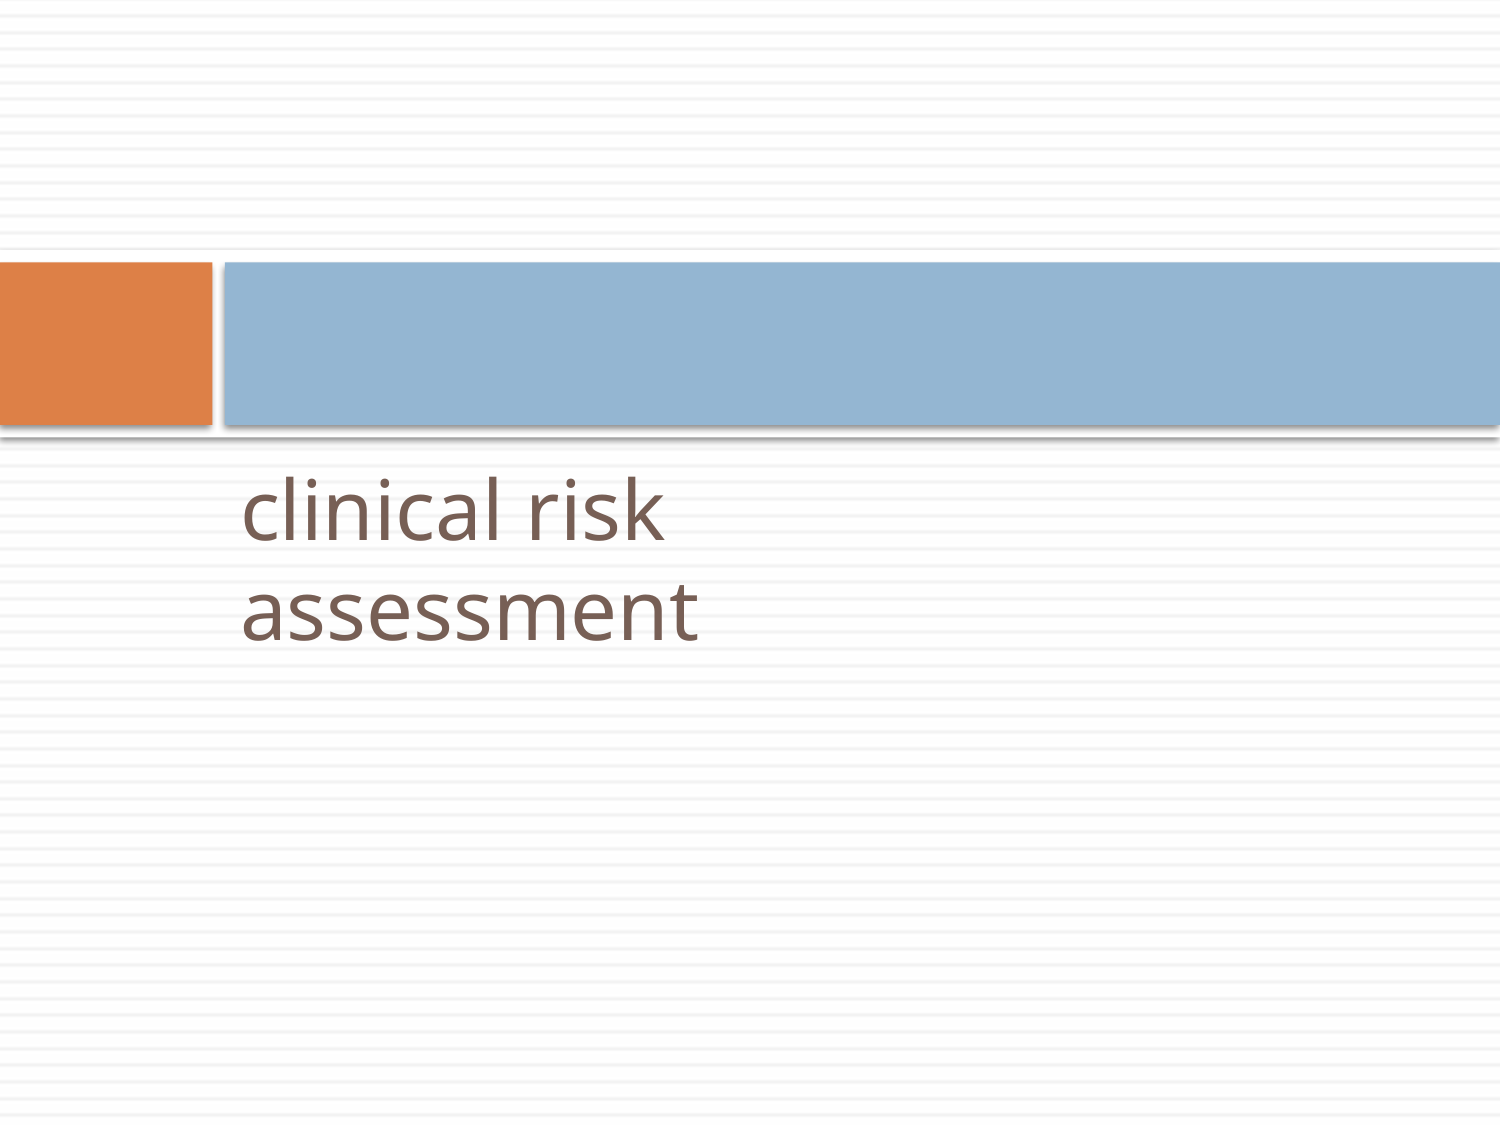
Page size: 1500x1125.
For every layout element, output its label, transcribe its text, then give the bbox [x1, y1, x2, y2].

title [224, 262, 1476, 426]
list clinical risk assessment [224, 449, 1394, 725]
